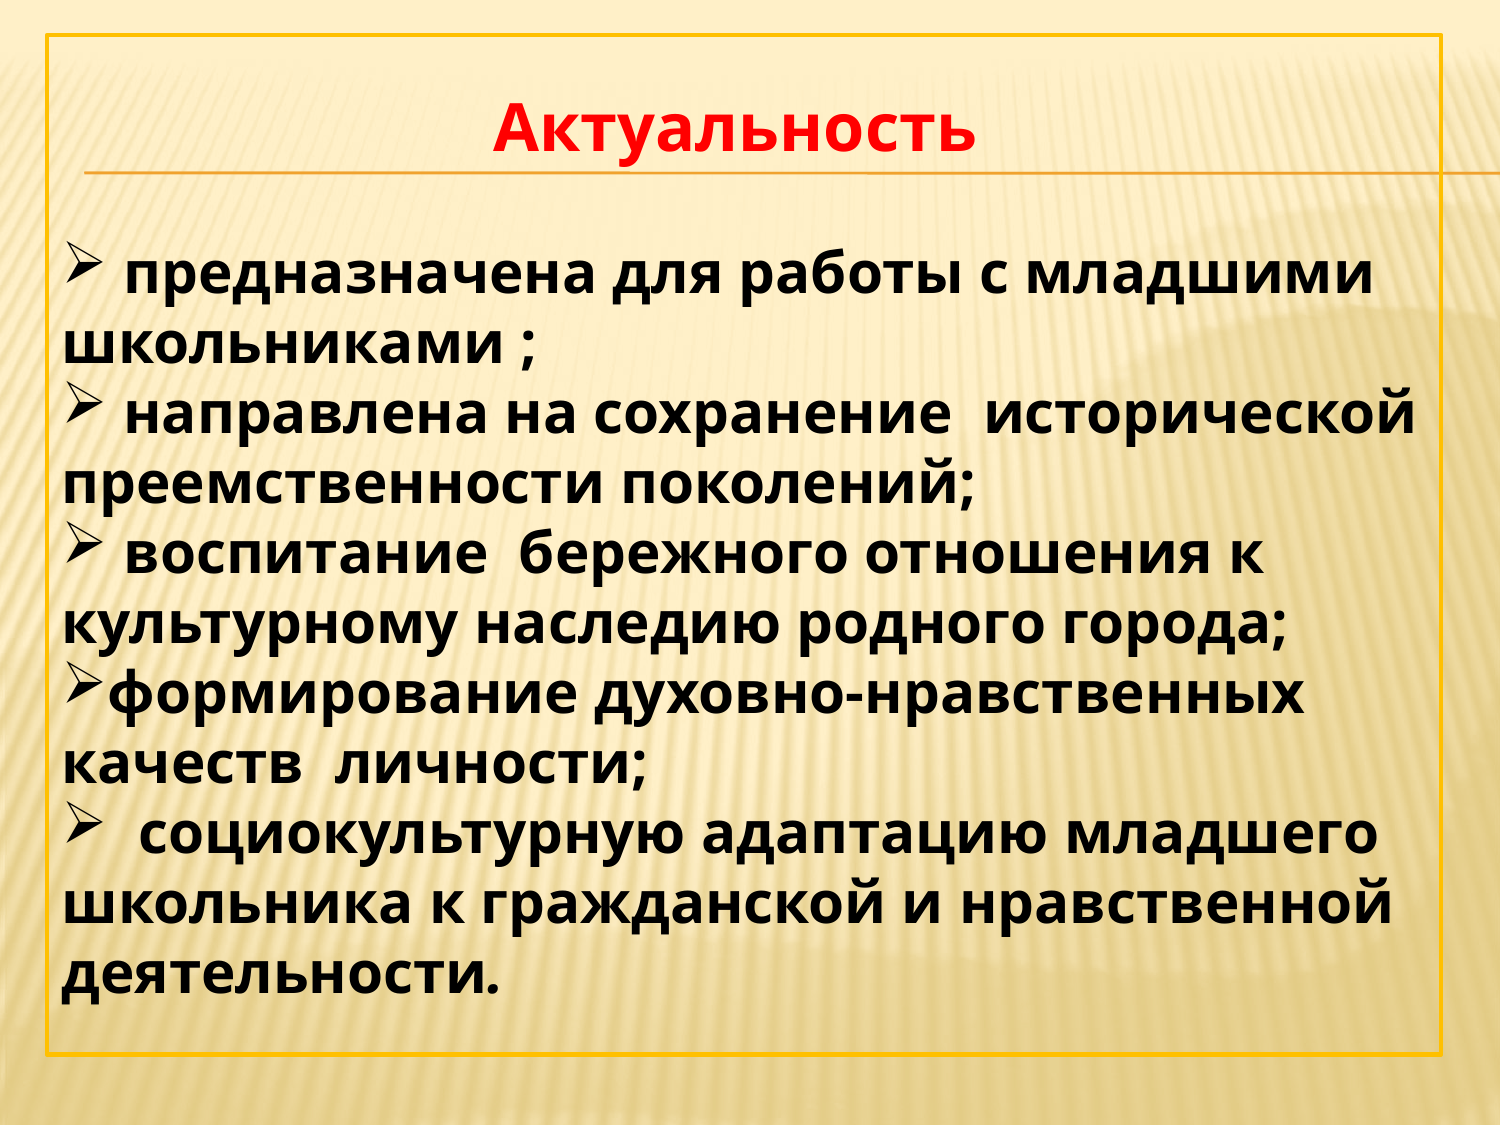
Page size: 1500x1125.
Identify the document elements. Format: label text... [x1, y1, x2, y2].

text_box Актуальность предназначена для работы с младшими школьниками ; направлена на сохранение исторической преемственности поколений; воспитание бережного отношения к культурному наследию родного города; формирование духовно-нравственных качеств личности; социокультурную адаптацию младшего школьника к гражданской и нравственной деятельности. [45, 33, 1443, 1057]
